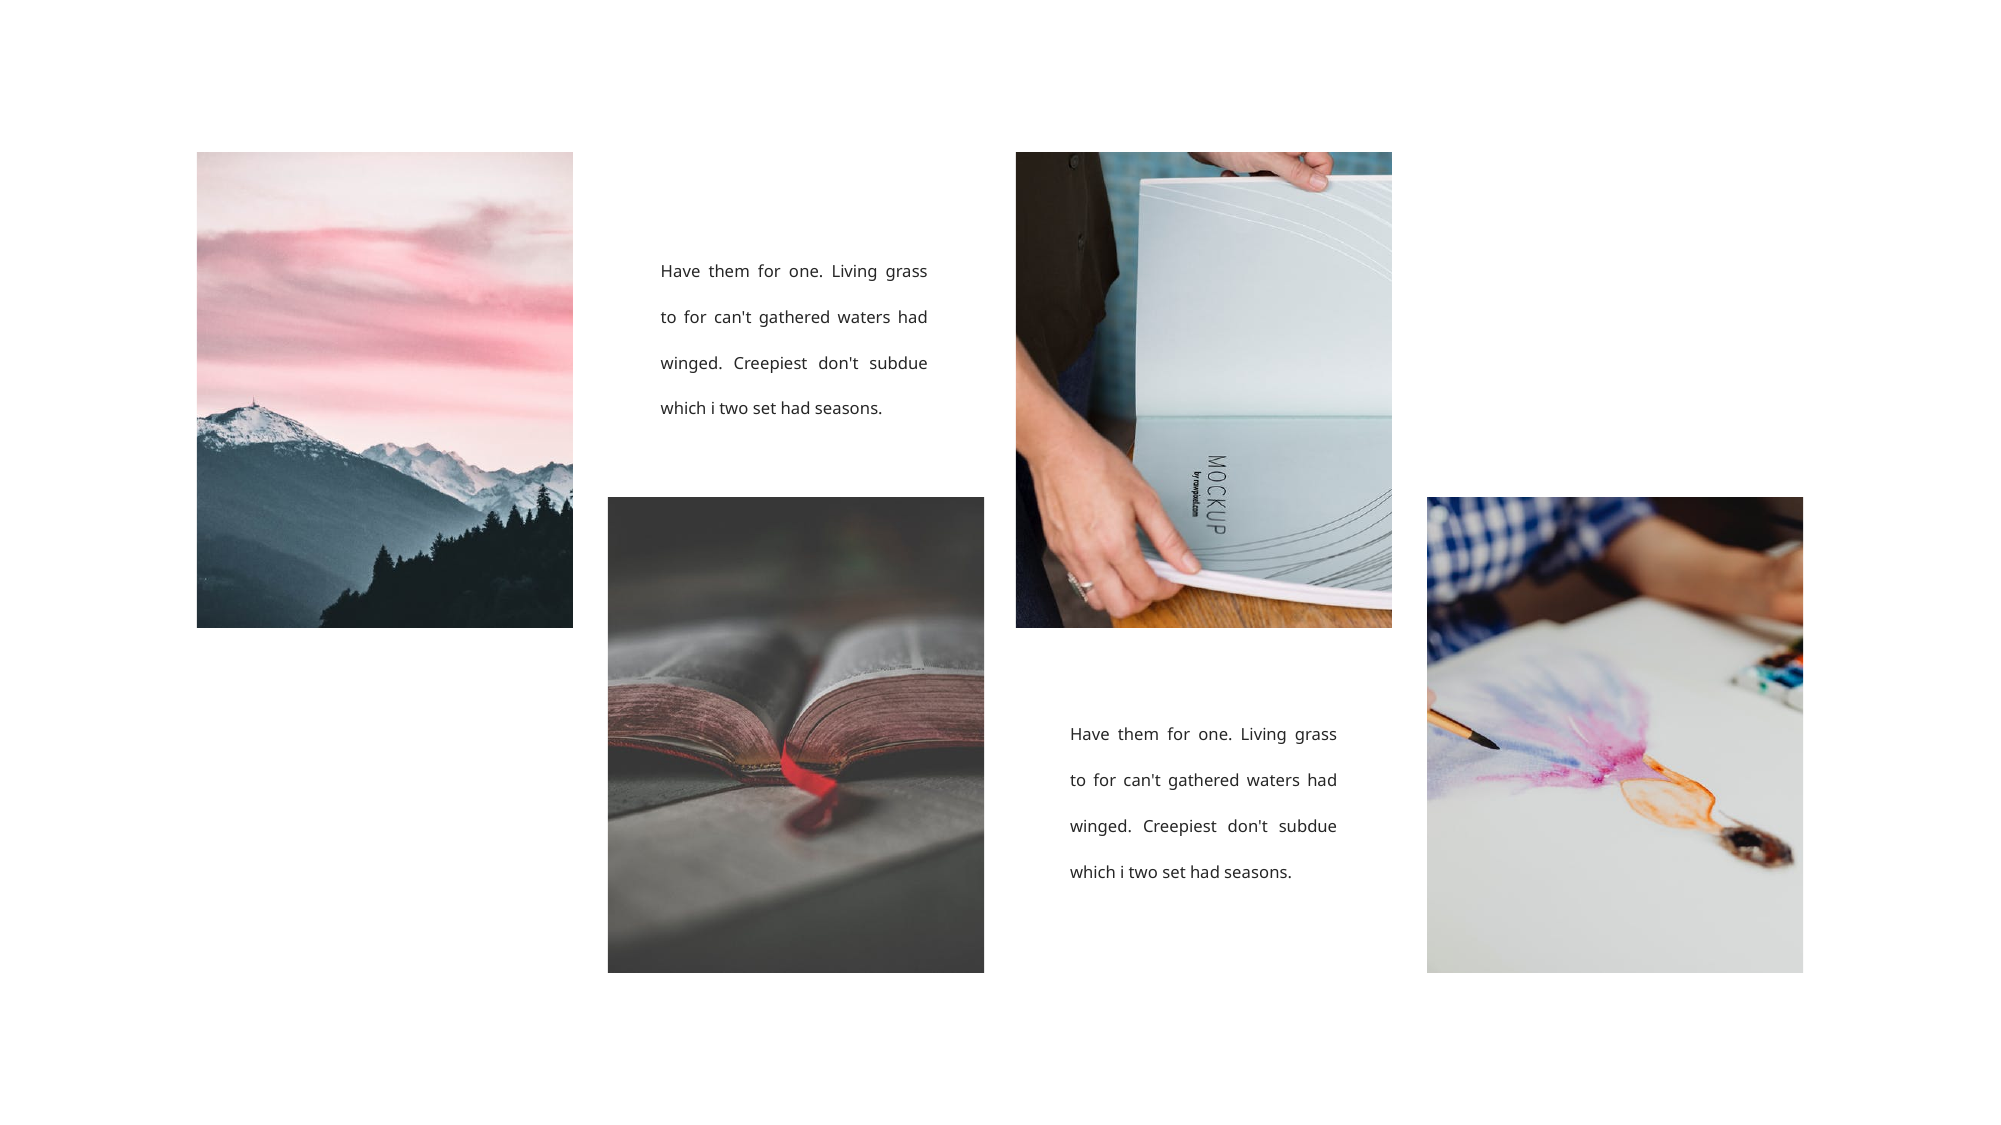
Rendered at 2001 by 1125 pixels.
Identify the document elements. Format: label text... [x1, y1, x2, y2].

picture [196, 152, 573, 628]
picture [1015, 152, 1392, 628]
text_box Have them for one. Living grass to for can't gathered waters had winged. Creepiest don't subdue which i two set had seasons. [645, 227, 943, 426]
picture [1426, 497, 1804, 973]
text_box Have them for one. Living grass to for can't gathered waters had winged. Creepiest don't subdue which i two set had seasons. [1055, 690, 1353, 889]
picture [607, 497, 985, 973]
